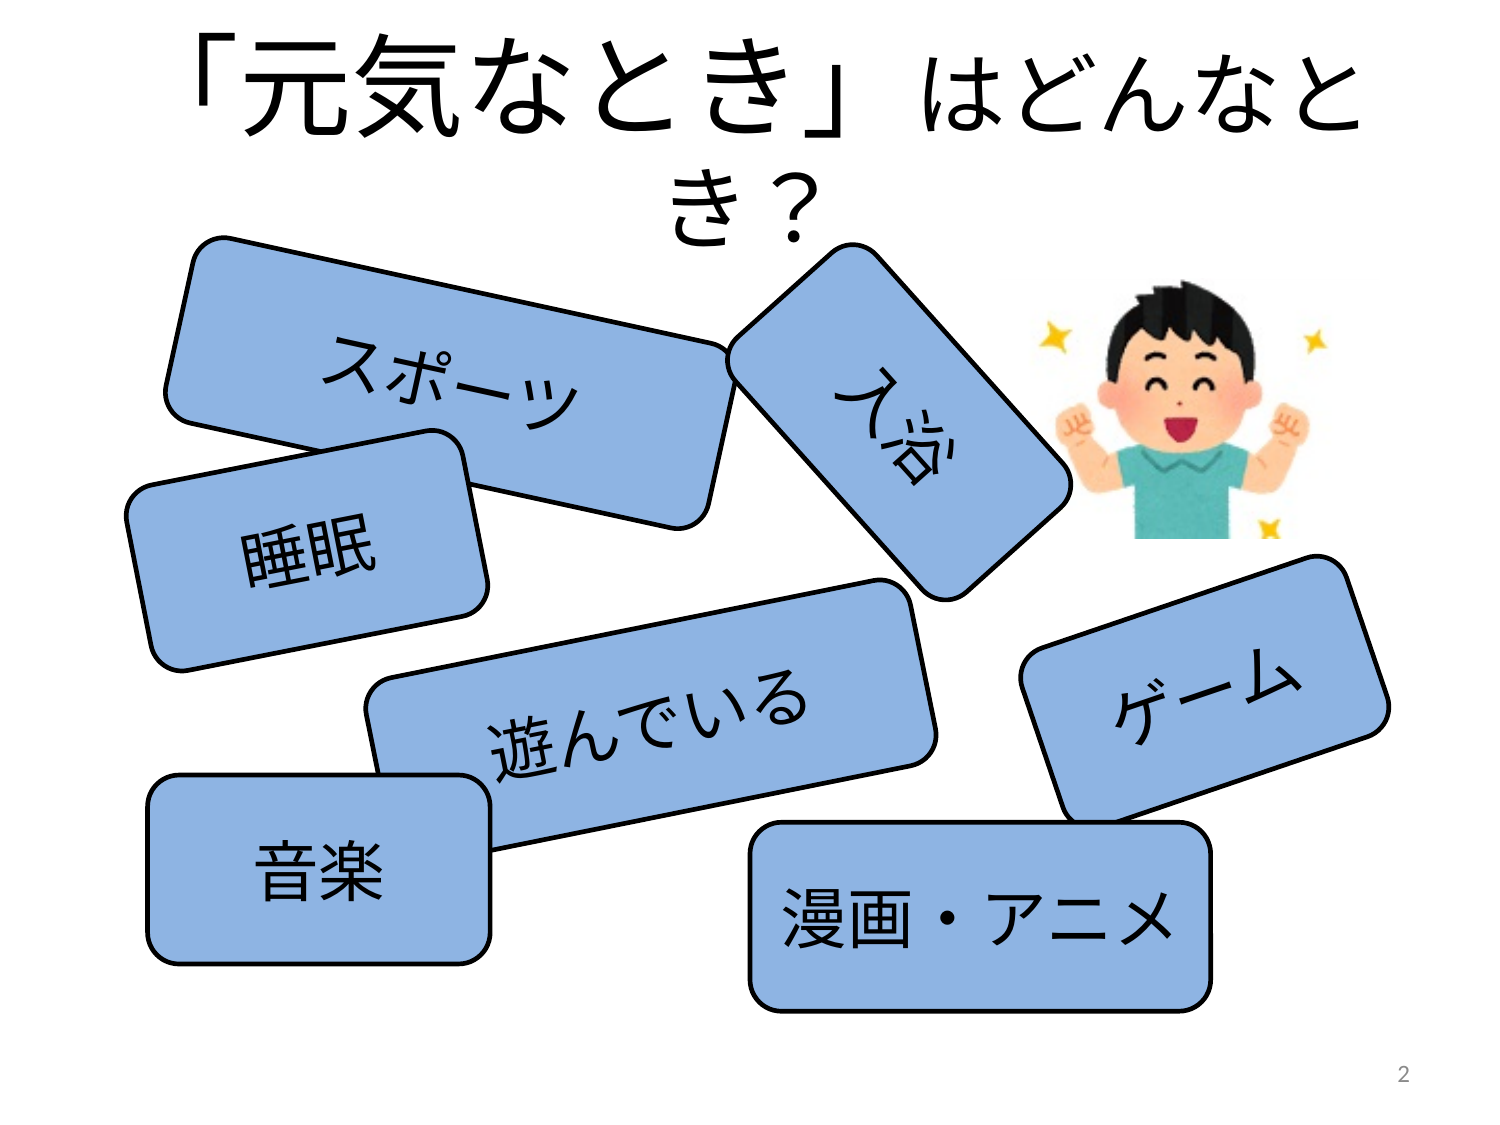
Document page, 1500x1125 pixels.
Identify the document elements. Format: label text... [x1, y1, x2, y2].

text_box ゲーム [1018, 554, 1391, 820]
text_box スポーツ [163, 235, 737, 531]
text_box 入浴 [725, 242, 1020, 603]
slide_number 2 [1074, 1042, 1425, 1103]
text_box 音楽 [145, 772, 493, 967]
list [997, 278, 1379, 539]
title 「元気なとき」はどんなとき？ [75, 45, 1425, 233]
text_box 遊んでいる [363, 577, 939, 853]
text_box 漫画・アニメ [747, 820, 1213, 1014]
text_box 睡眠 [124, 428, 490, 674]
